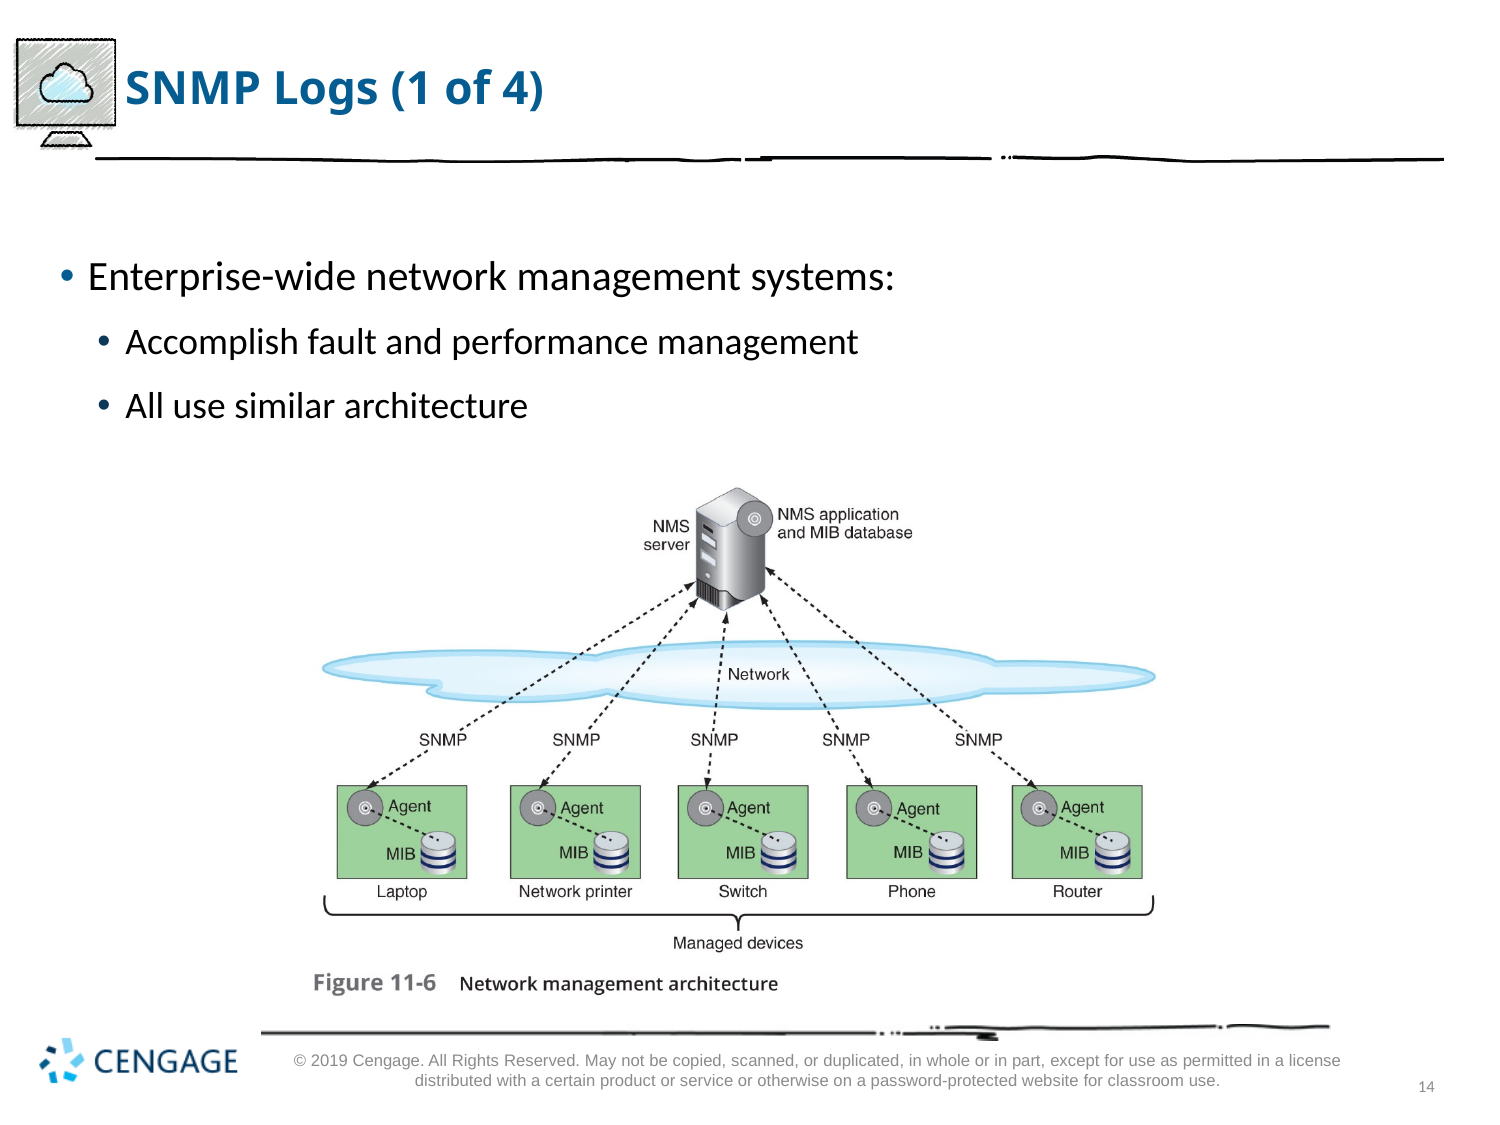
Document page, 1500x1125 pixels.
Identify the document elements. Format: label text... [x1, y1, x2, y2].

title S N M P Logs (1 of 4) [125, 66, 1442, 116]
list Enterprise-wide network management systems: Accomplish fault and performance management All use similar architecture [59, 252, 1441, 429]
picture [19, 1024, 250, 1096]
picture [261, 1024, 1331, 1041]
picture [13, 36, 117, 151]
picture [95, 155, 1444, 163]
footer © 2019 Cengage. All Rights Reserved. May not be copied, scanned, or duplicated, in whole or in part, except for use as permitted in a license distributed with a certain product or service or otherwise on a password-protected website for classroom use. [262, 1050, 1375, 1091]
picture [312, 485, 1159, 998]
